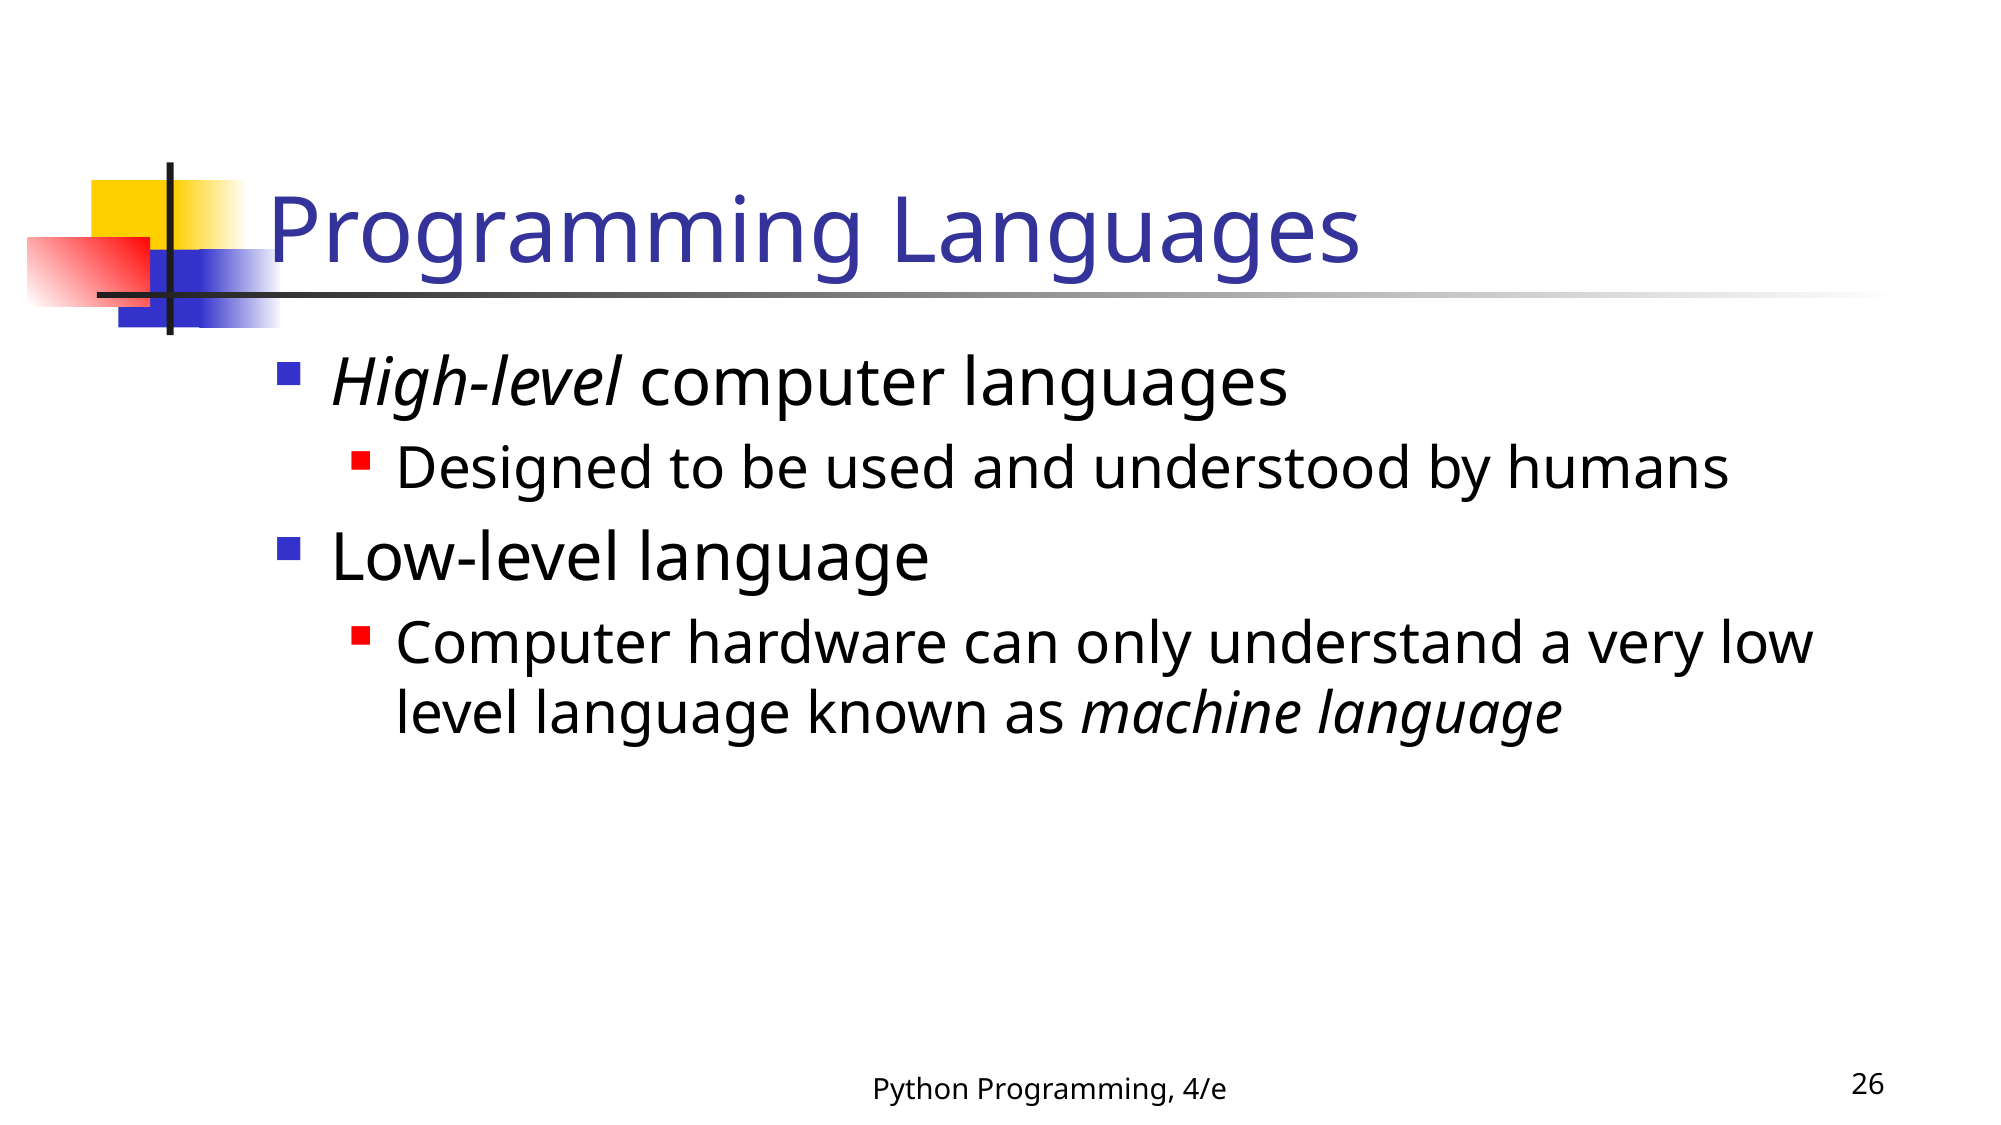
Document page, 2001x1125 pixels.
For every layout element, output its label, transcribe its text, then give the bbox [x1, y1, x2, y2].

list High-level computer languages Designed to be used and understood by humans Low-level language Computer hardware can only understand a very low level language known as machine language [258, 331, 1959, 1006]
footer Python Programming, 4/e [733, 1037, 1367, 1113]
slide_number 26 [1483, 1037, 1901, 1113]
title Programming Languages [251, 101, 1957, 289]
